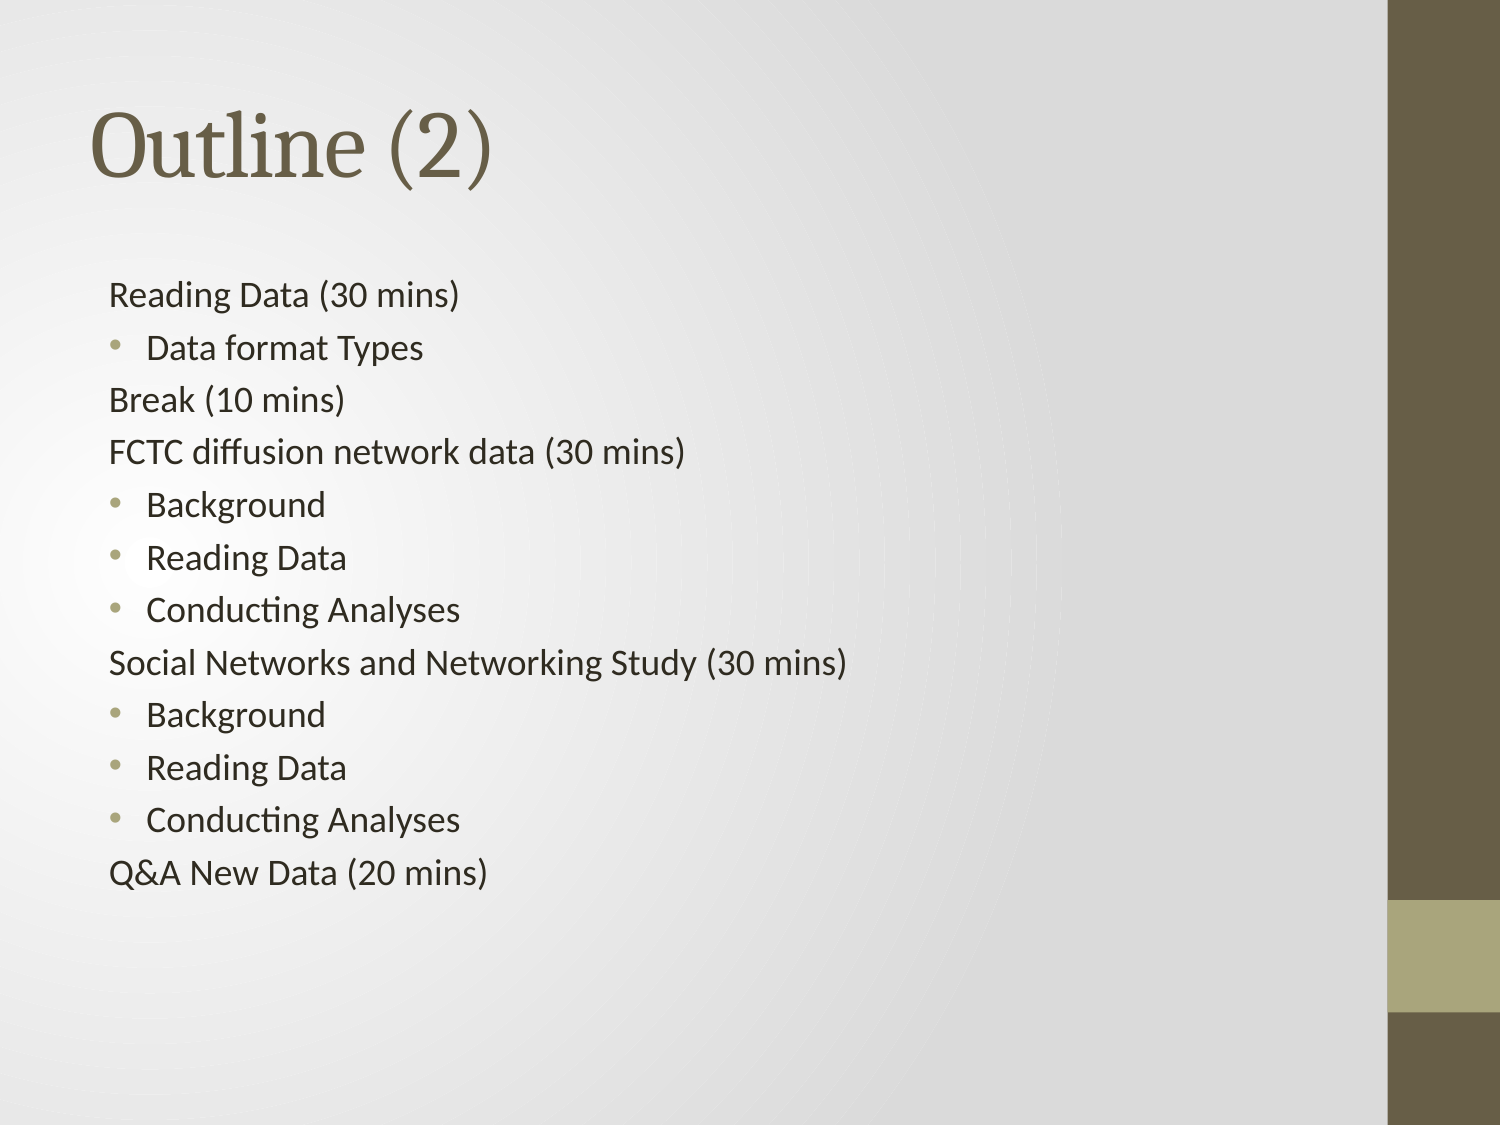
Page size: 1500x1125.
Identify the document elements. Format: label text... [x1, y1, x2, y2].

title Outline (2) [75, 45, 1325, 233]
list Reading Data (30 mins) Data format Types Break (10 mins) FCTC diffusion network data (30 mins) Background Reading Data Conducting Analyses Social Networks and Networking Study (30 mins) Background Reading Data Conducting Analyses Q&A New Data (20 mins) [75, 262, 1325, 988]
